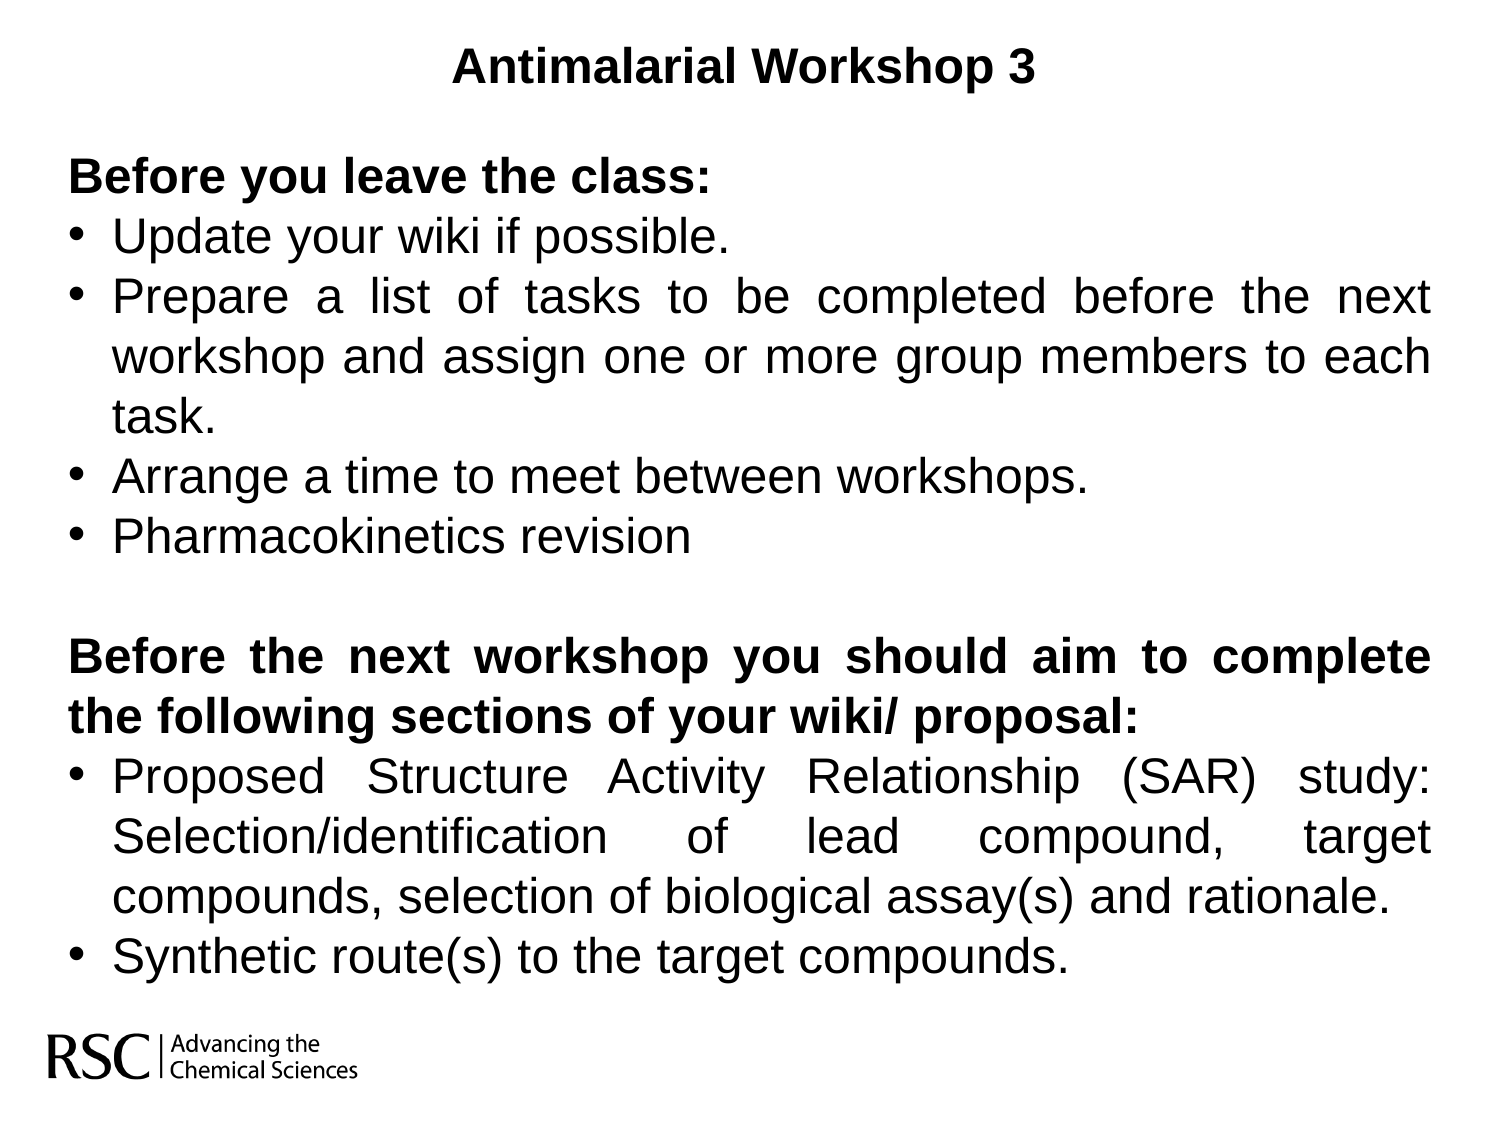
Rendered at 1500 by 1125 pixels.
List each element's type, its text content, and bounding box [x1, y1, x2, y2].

text_box Antimalarial Workshop 3 [242, 26, 1247, 101]
text_box Before you leave the class: Update your wiki if possible. Prepare a list of tasks to be completed before the next workshop and assign one or more group members to each task. Arrange a time to meet between workshops. Pharmacokinetics revision Before the next workshop you should aim to complete the following sections of your wiki/ proposal: Proposed Structure Activity Relationship (SAR) study: Selection/identification of lead compound, target compounds, selection of biological assay(s) and rationale. Synthetic route(s) to the target compounds. [53, 136, 1447, 991]
